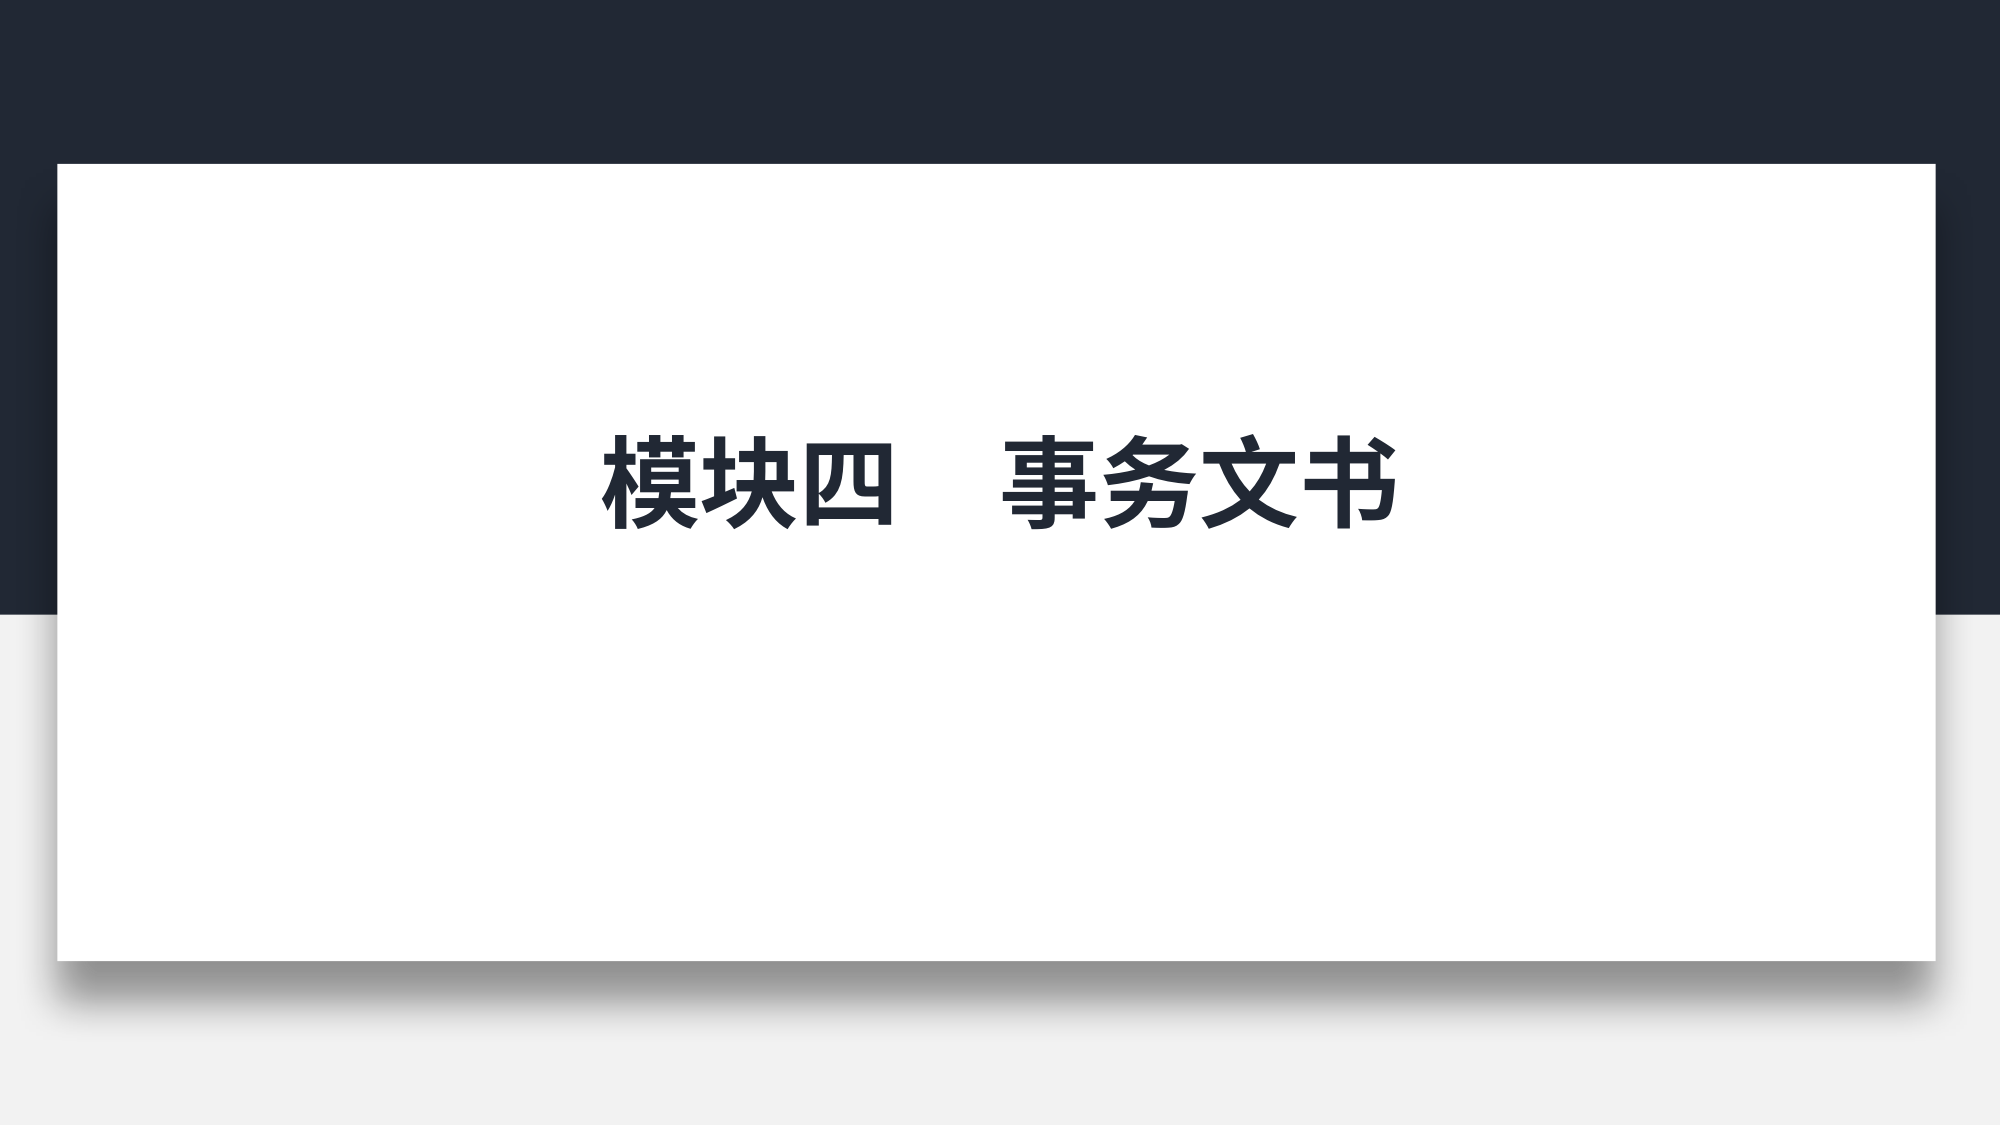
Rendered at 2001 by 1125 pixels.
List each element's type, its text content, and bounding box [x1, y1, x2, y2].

text_box [0, 0, 2000, 616]
text_box 模块四 事务文书 [585, 412, 1415, 548]
text_box [56, 163, 1937, 962]
